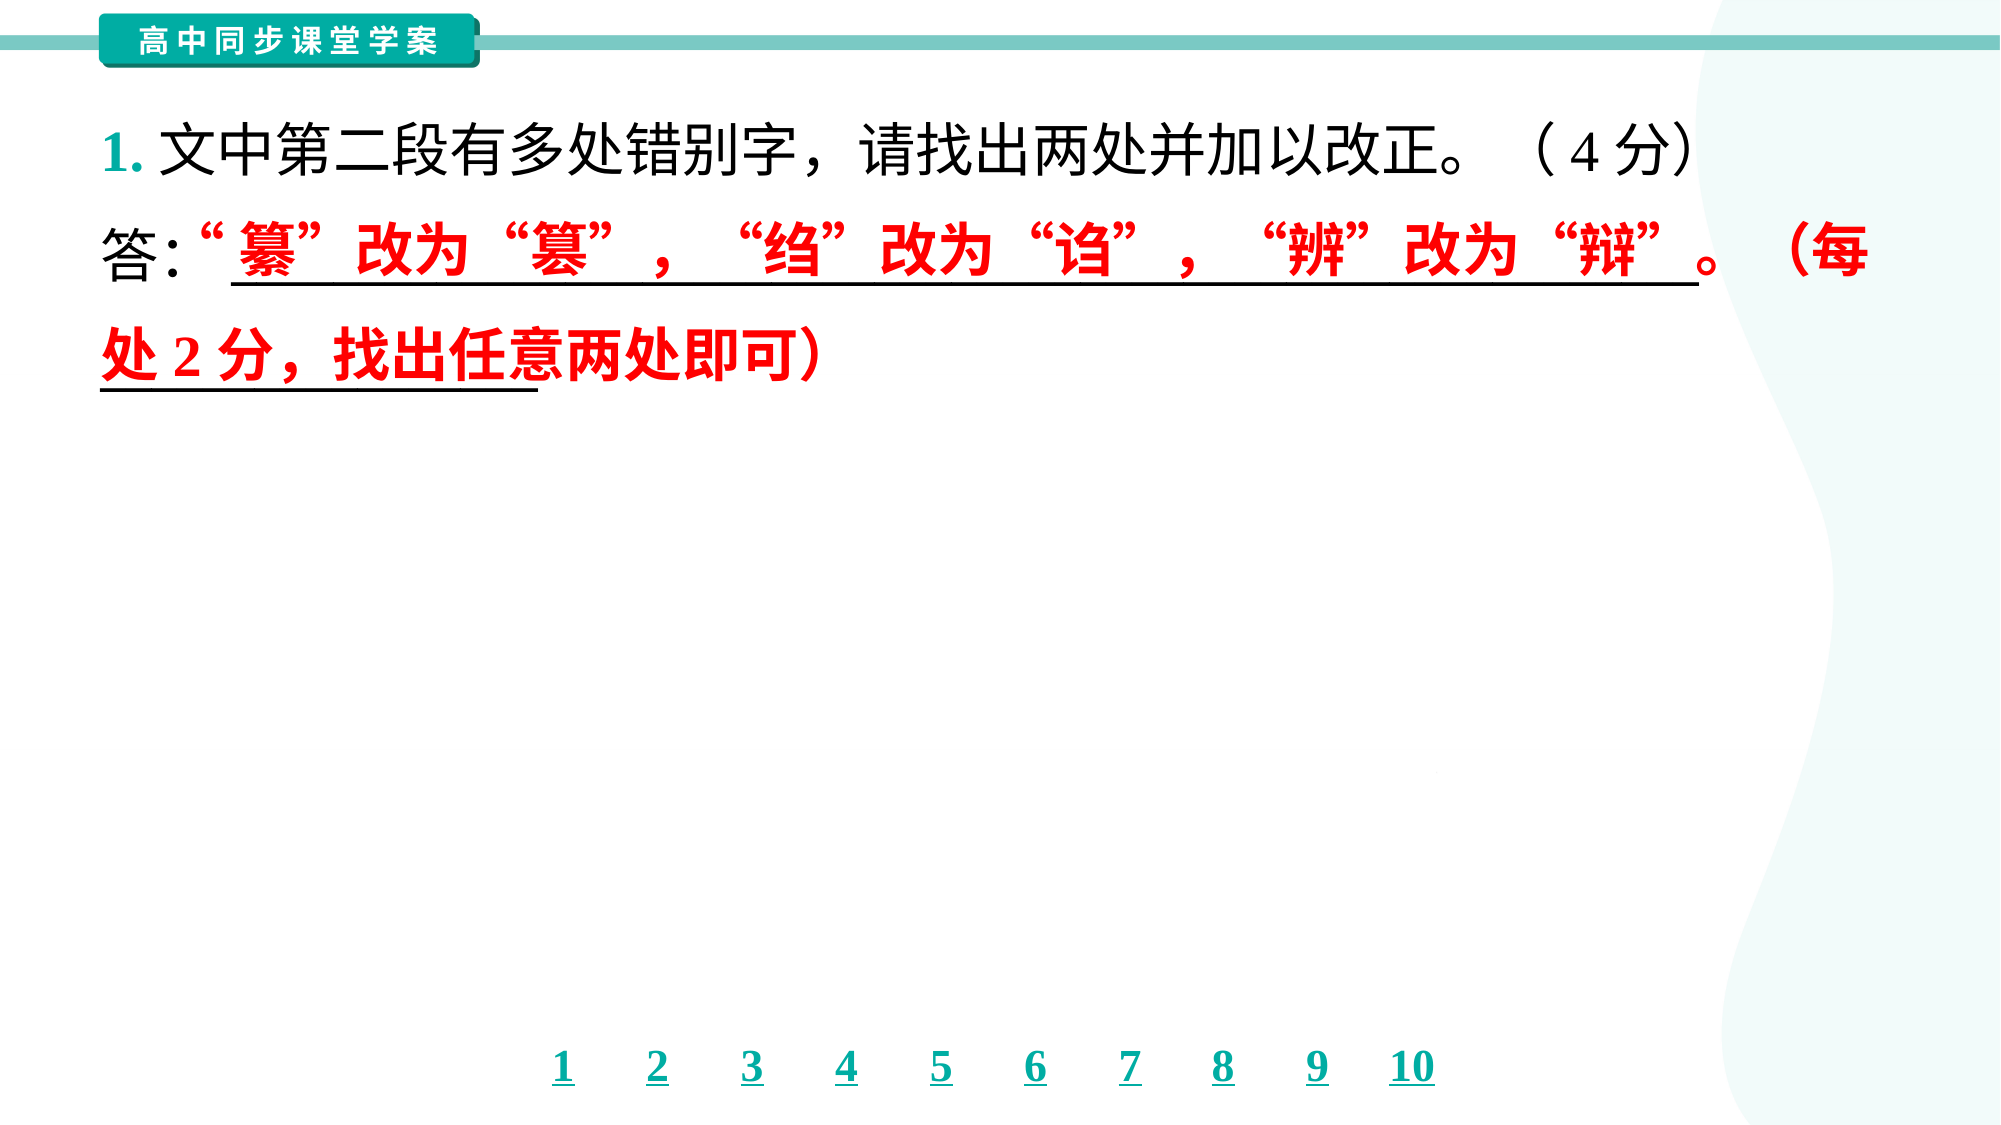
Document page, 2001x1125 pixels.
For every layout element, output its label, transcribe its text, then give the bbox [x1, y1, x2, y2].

text_box 1.文中第二段有多处错别字，请找出两处并加以改正。（4分） 答：_________________________________________________________ _________________ [100, 388, 1899, 396]
text_box 1.文中第二段有多处错别字，请找出两处并加以改正。（4分） 答：_________________________________________________________ _________________ [100, 76, 1899, 177]
picture [0, 0, 2000, 1125]
text_box “纂”改为“篡”，“绉”改为“诌”，“辨”改为“辩”。（每处2分，找出任意两处即可） [100, 177, 1899, 388]
